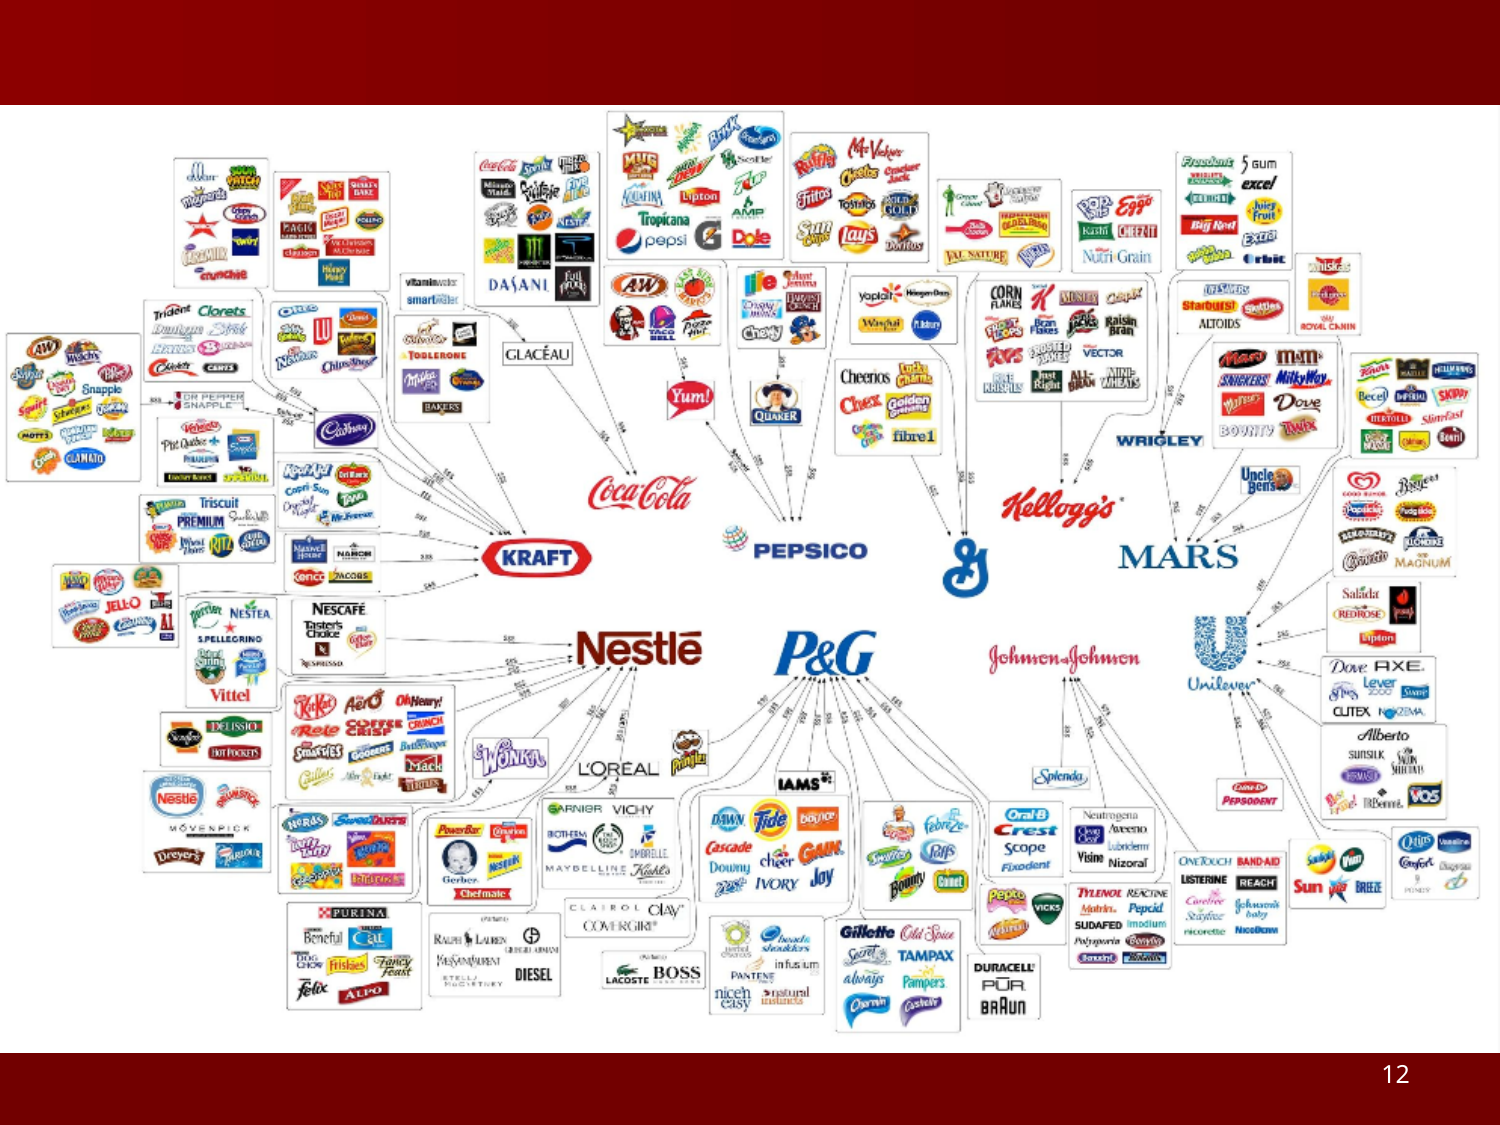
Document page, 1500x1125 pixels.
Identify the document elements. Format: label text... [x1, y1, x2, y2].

picture [0, 105, 1500, 1054]
slide_number 12 [1074, 1061, 1426, 1101]
